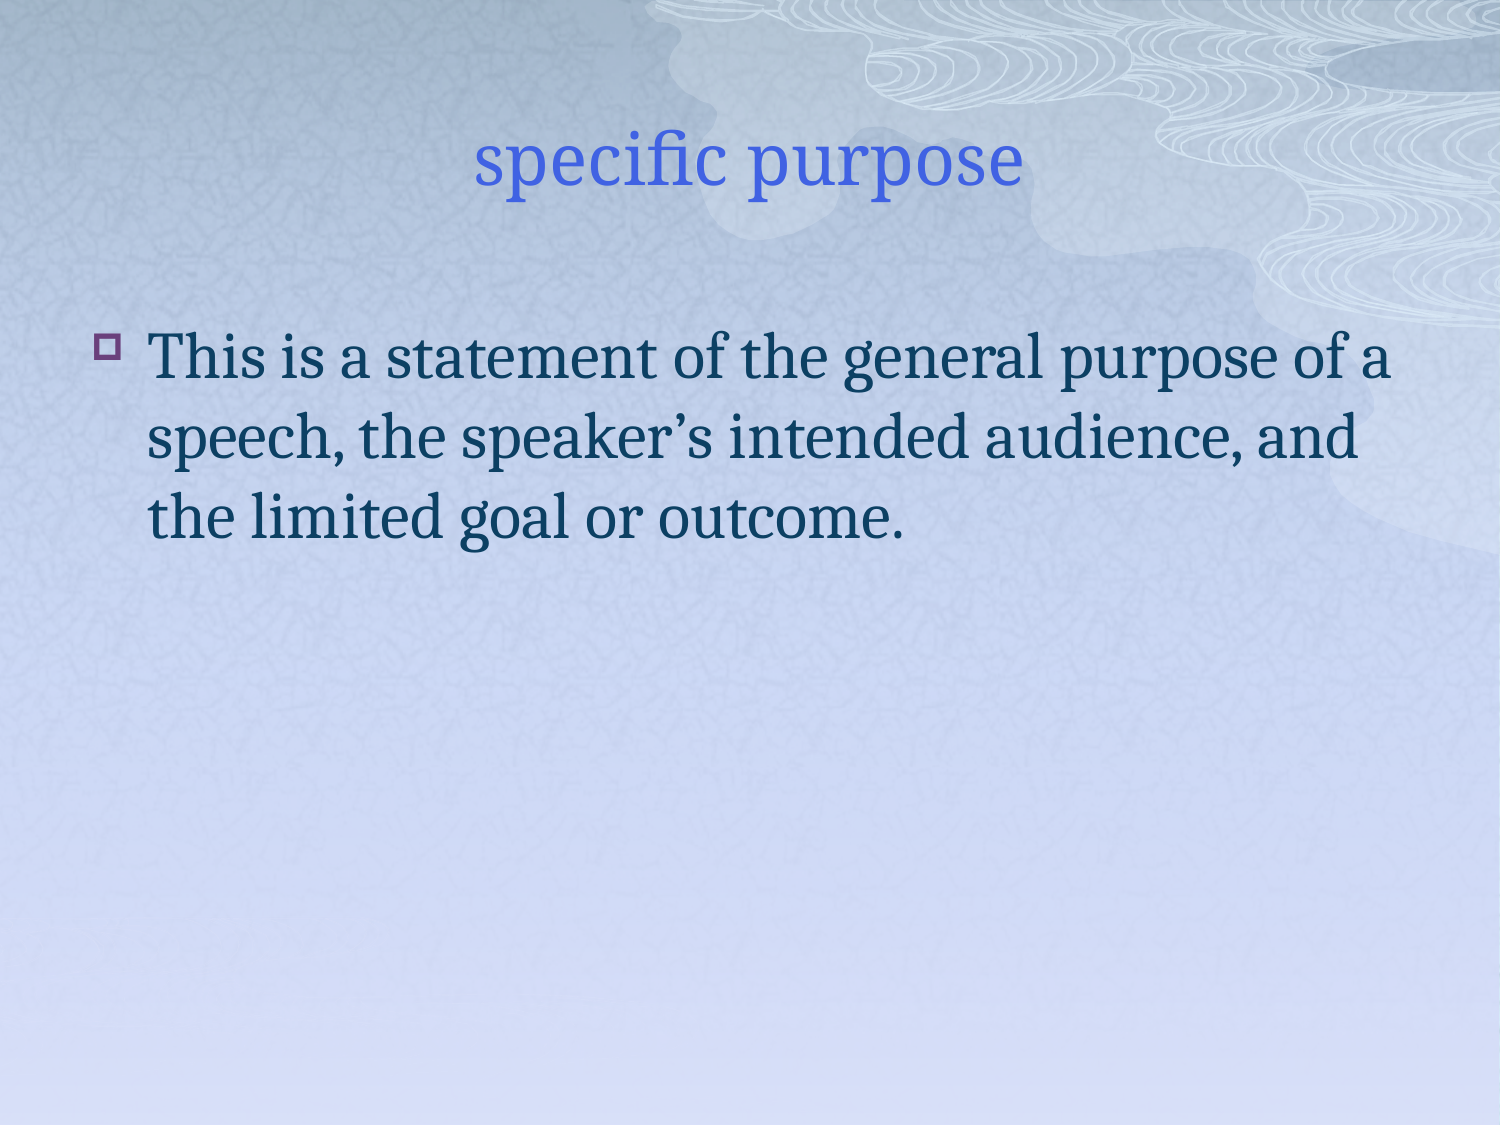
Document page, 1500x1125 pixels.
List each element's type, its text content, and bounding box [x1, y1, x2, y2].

title specific purpose [75, 105, 1425, 293]
list This is a statement of the general purpose of a speech, the speaker’s intended audience, and the limited goal or outcome. [76, 304, 1430, 1032]
